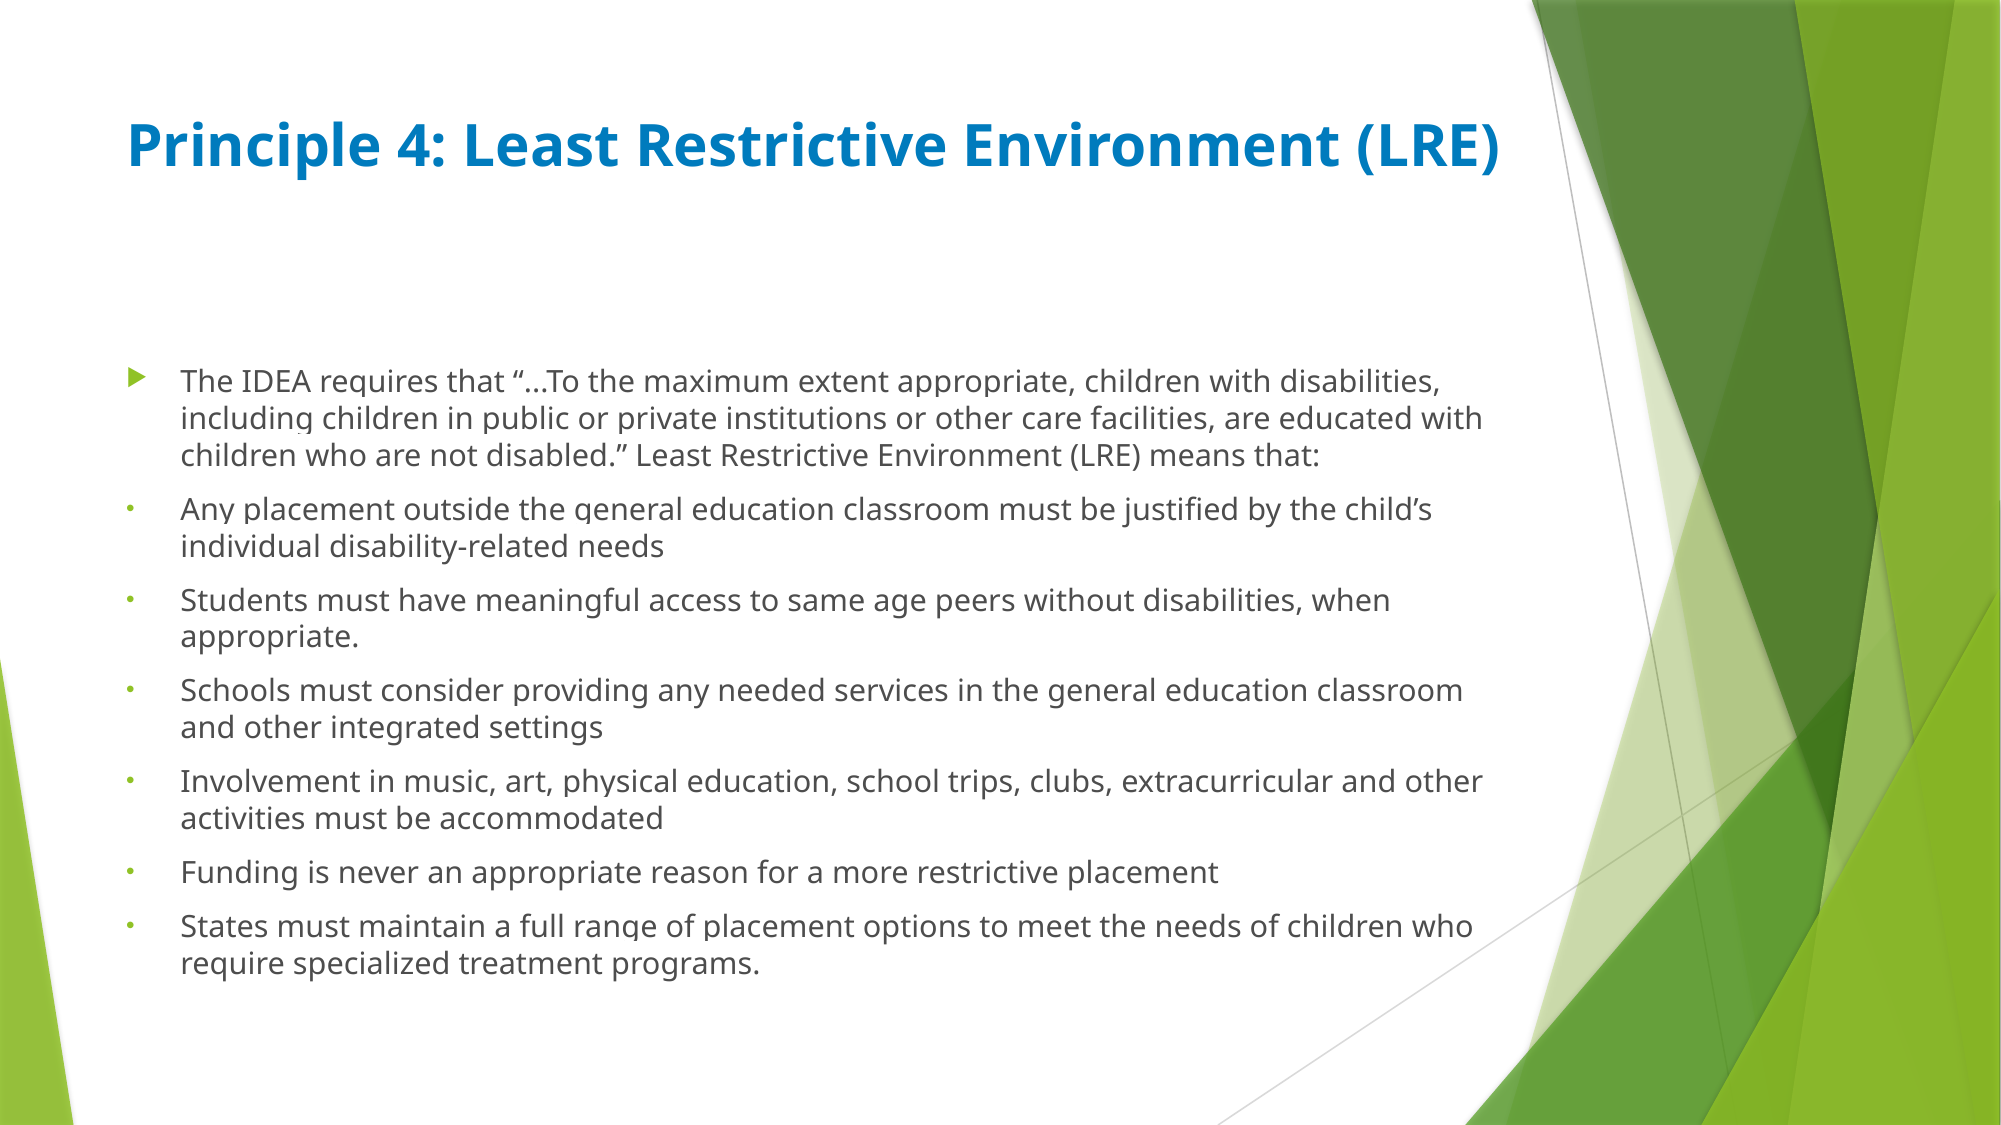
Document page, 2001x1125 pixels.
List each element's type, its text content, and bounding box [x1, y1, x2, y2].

list The IDEA requires that “...To the maximum extent appropriate, children with disabilities, including children in public or private institutions or other care facilities, are educated with children who are not disabled.” Least Restrictive Environment (LRE) means that: Any placement outside the general education classroom must be justified by the child’s individual disability-related needs Students must have meaningful access to same age peers without disabilities, when appropriate. Schools must consider providing any needed services in the general education classroom and other integrated settings Involvement in music, art, physical education, school trips, clubs, extracurricular and other activities must be accommodated Funding is never an appropriate reason for a more restrictive placement States must maintain a full range of placement options to meet the needs of children who require specialized treatment programs. [111, 354, 1522, 992]
title Principle 4: Least Restrictive Environment (LRE) [111, 99, 1522, 317]
